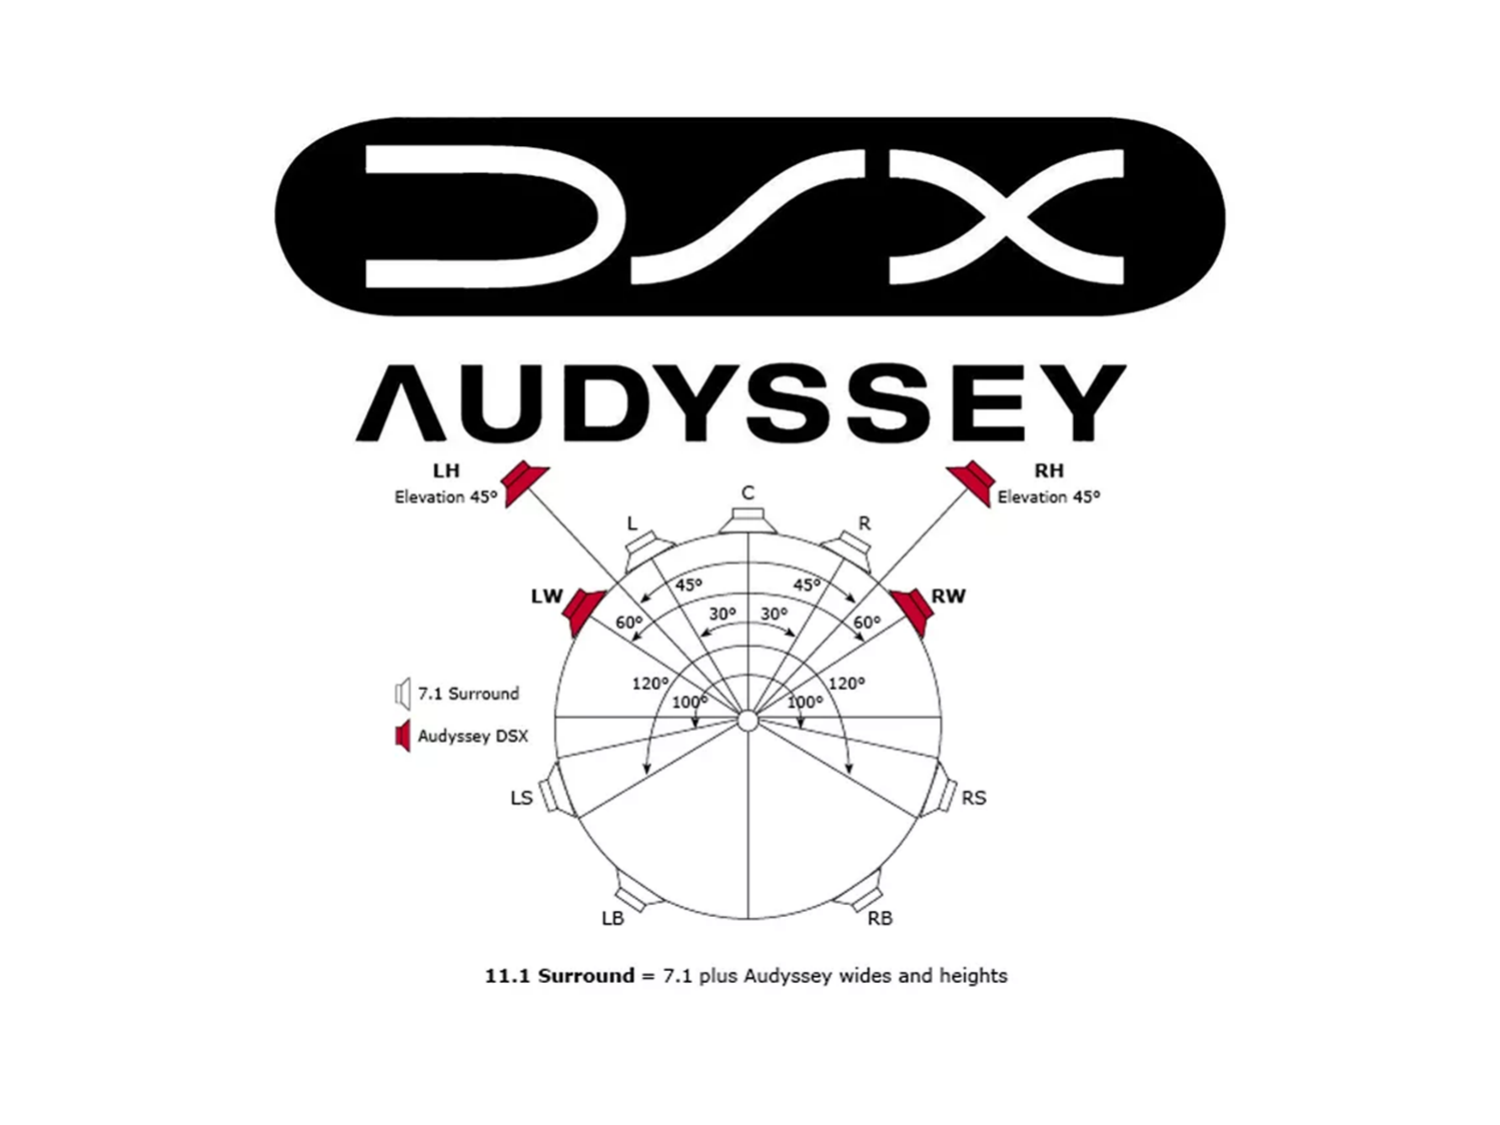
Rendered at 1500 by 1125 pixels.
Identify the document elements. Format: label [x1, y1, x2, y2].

picture [57, 112, 1443, 1014]
